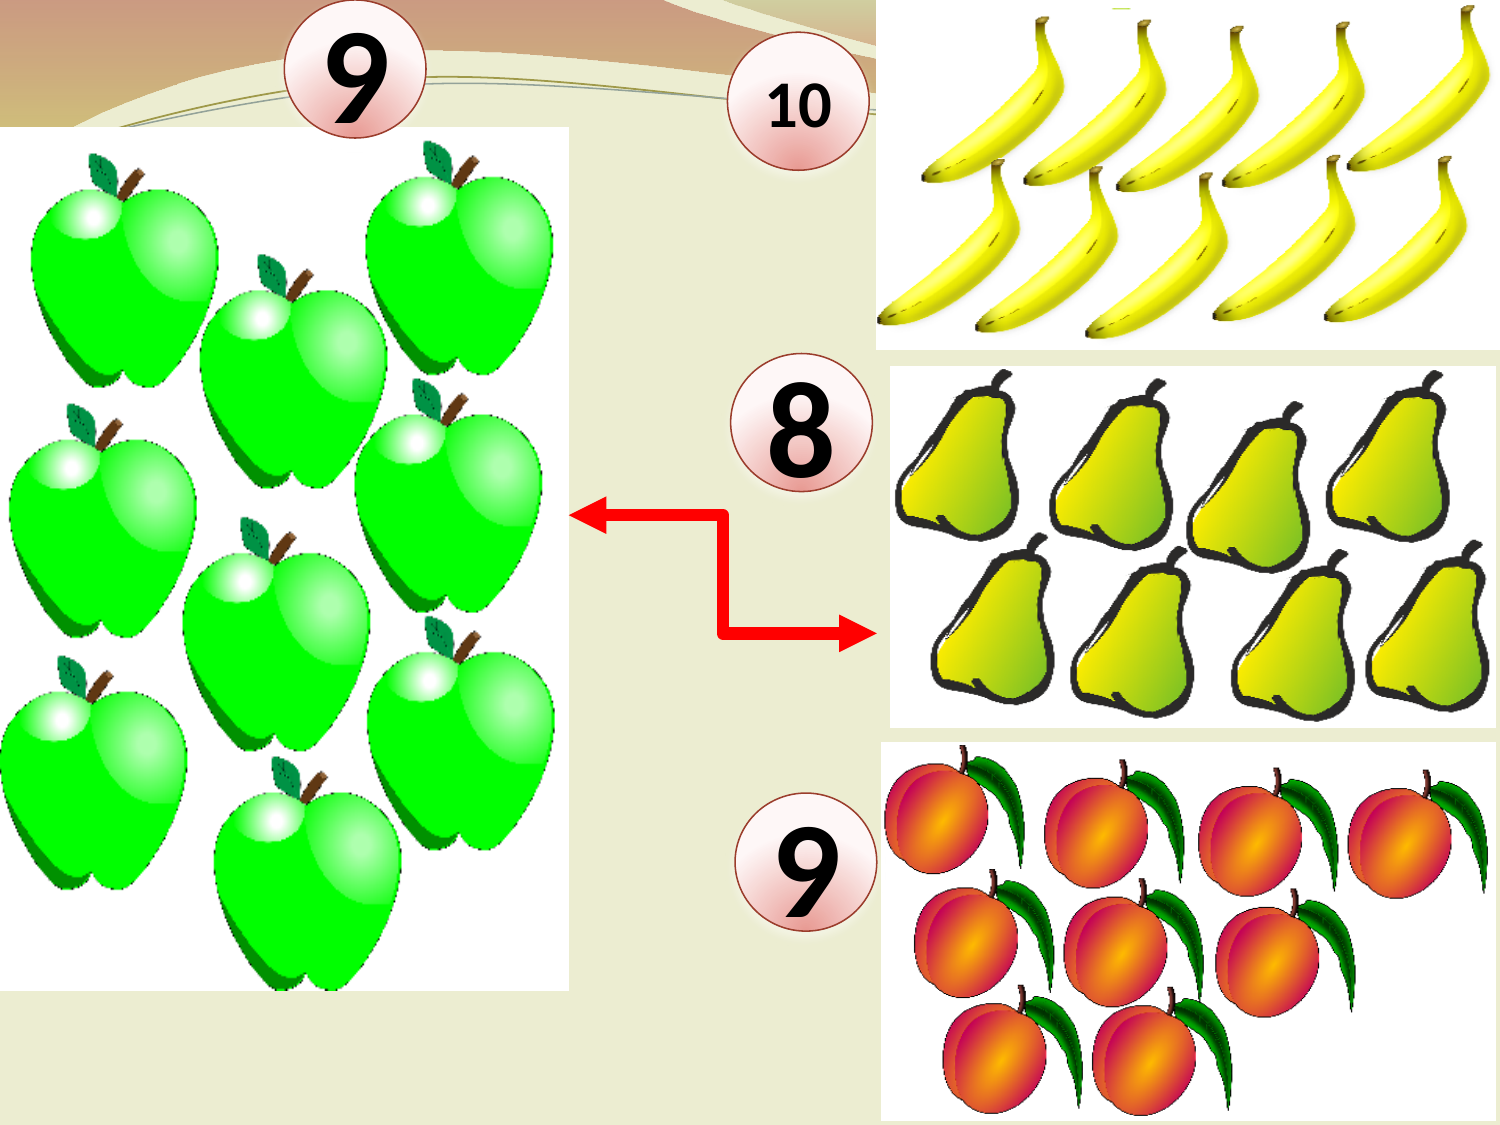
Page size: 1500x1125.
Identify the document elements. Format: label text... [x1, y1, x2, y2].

picture [0, 127, 569, 991]
picture [889, 365, 1497, 729]
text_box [568, 514, 878, 634]
picture [876, 0, 1500, 351]
text_box 9 [734, 792, 874, 932]
picture [880, 741, 1497, 1121]
text_box 9 [283, 0, 427, 126]
text_box 10 [726, 31, 869, 172]
text_box 8 [729, 352, 874, 493]
